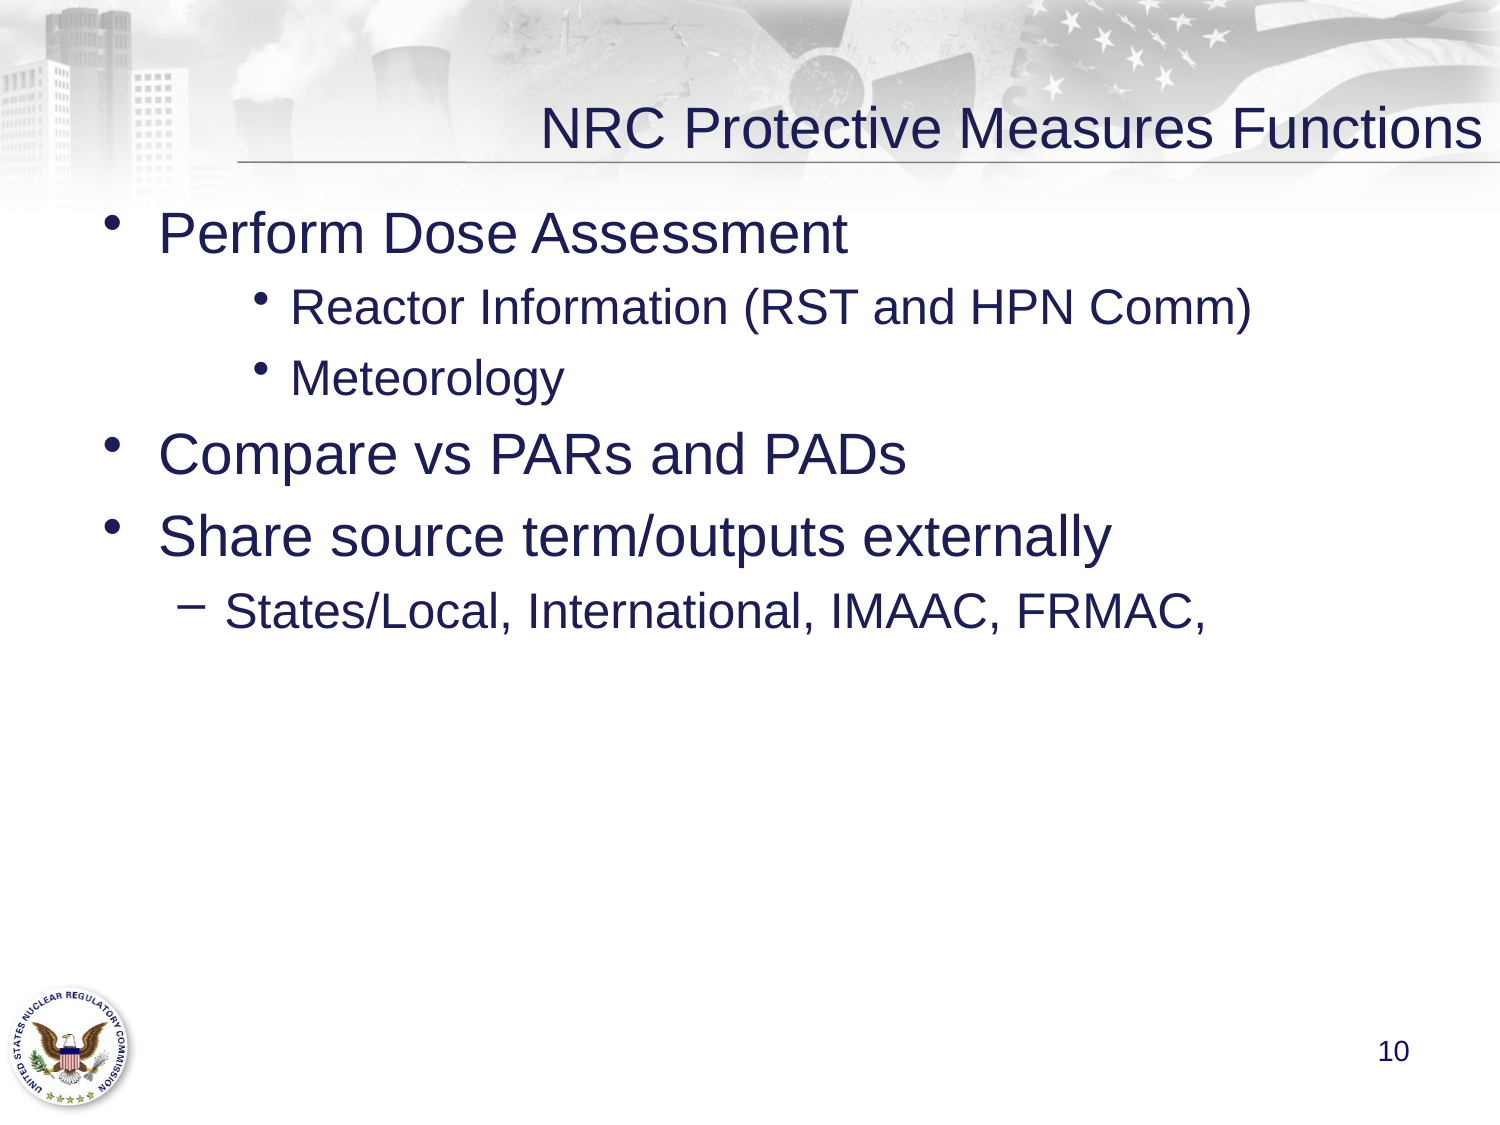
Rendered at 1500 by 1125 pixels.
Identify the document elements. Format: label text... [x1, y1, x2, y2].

picture [9, 987, 128, 1106]
slide_number 10 [1074, 1024, 1426, 1103]
title NRC Protective Measures Functions [24, 73, 1500, 178]
list Perform Dose Assessment Reactor Information (RST and HPN Comm) Meteorology Compare vs PARs and PADs Share source term/outputs externally States/Local, International, IMAAC, FRMAC, [87, 187, 1494, 1006]
